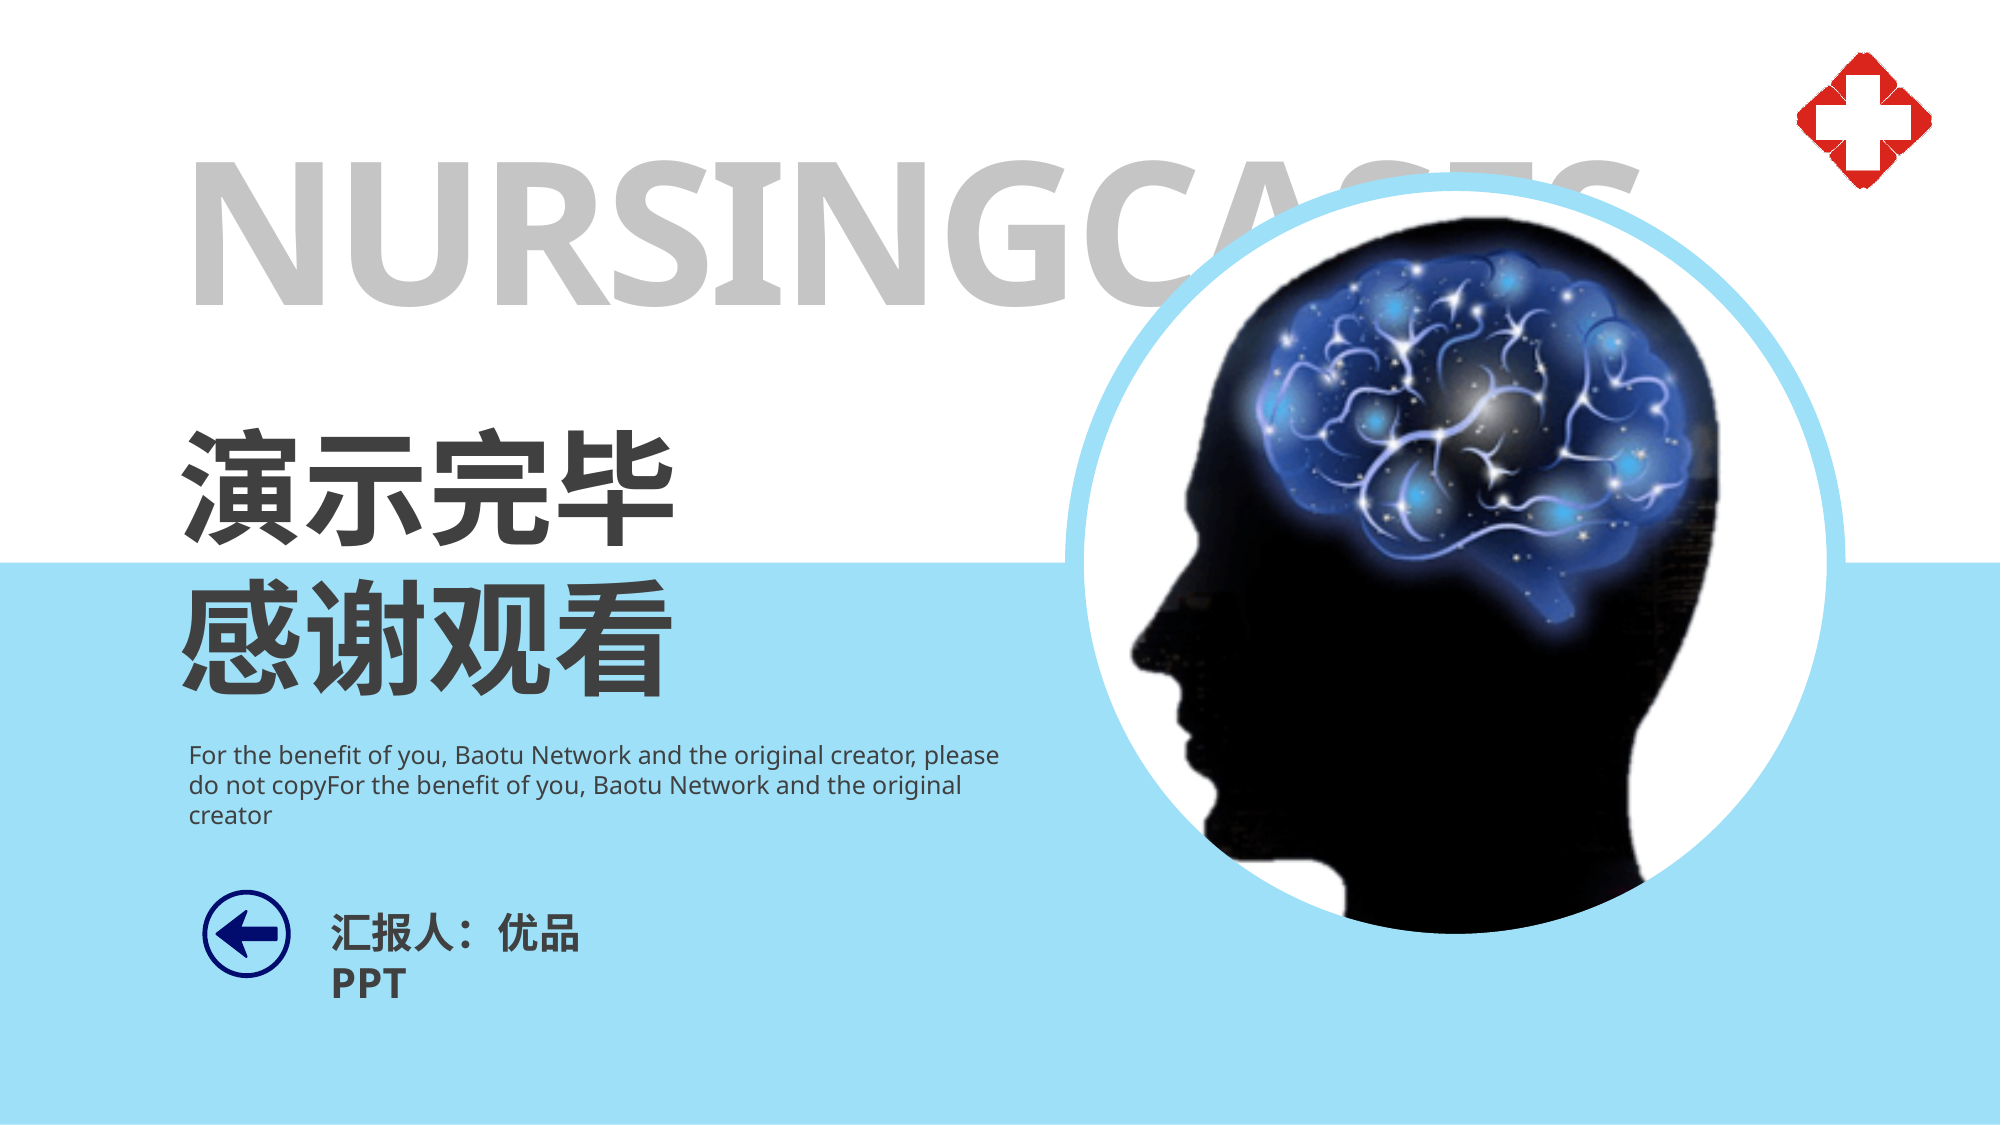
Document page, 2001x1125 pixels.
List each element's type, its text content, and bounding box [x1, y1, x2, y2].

text_box NURSINGCASES [163, 98, 1783, 181]
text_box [0, 181, 2000, 1125]
picture [1783, 44, 1939, 192]
